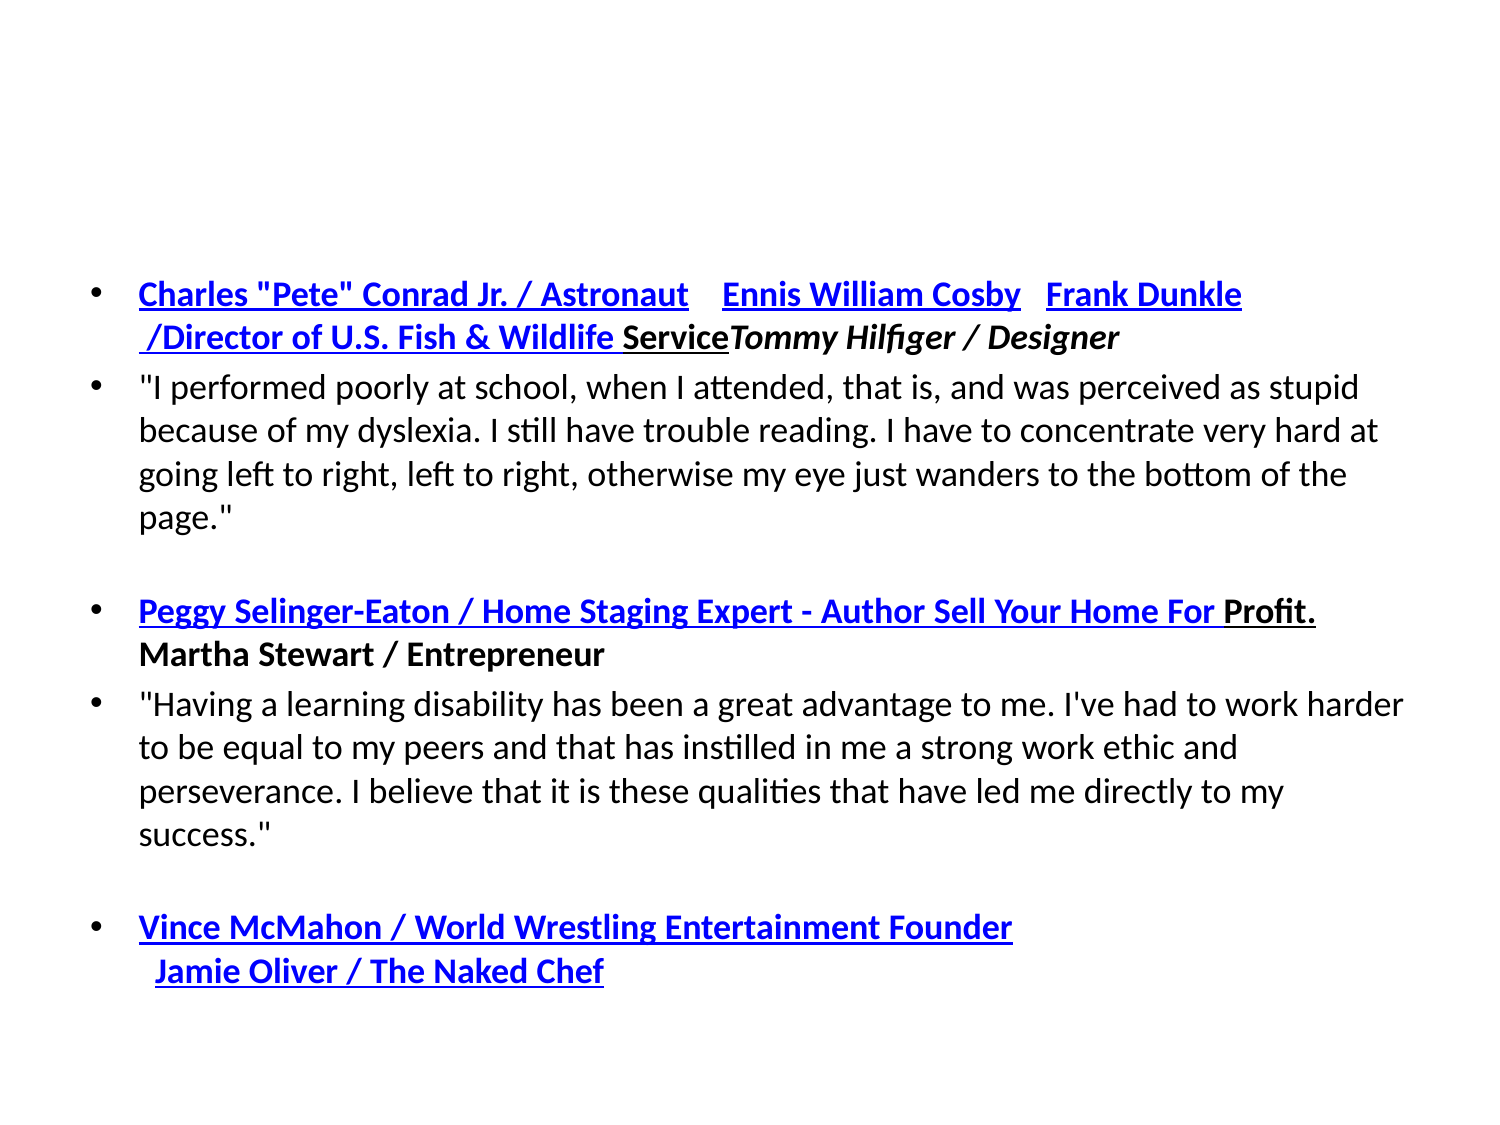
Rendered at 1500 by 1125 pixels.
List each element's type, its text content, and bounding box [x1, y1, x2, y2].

list Charles "Pete" Conrad Jr. / Astronaut Ennis William Cosby Frank Dunkle /Director of U.S. Fish & Wildlife ServiceTommy Hilfiger / Designer "I performed poorly at school, when I attended, that is, and was perceived as stupid because of my dyslexia. I still have trouble reading. I have to concentrate very hard at going left to right, left to right, otherwise my eye just wanders to the bottom of the page." Peggy Selinger-Eaton / Home Staging Expert - Author Sell Your Home For Profit.Martha Stewart / Entrepreneur "Having a learning disability has been a great advantage to me. I've had to work harder to be equal to my peers and that has instilled in me a strong work ethic and perseverance. I believe that it is these qualities that have led me directly to my success." Vince McMahon / World Wrestling Entertainment Founder Jamie Oliver / The Naked Chef [75, 262, 1425, 1005]
